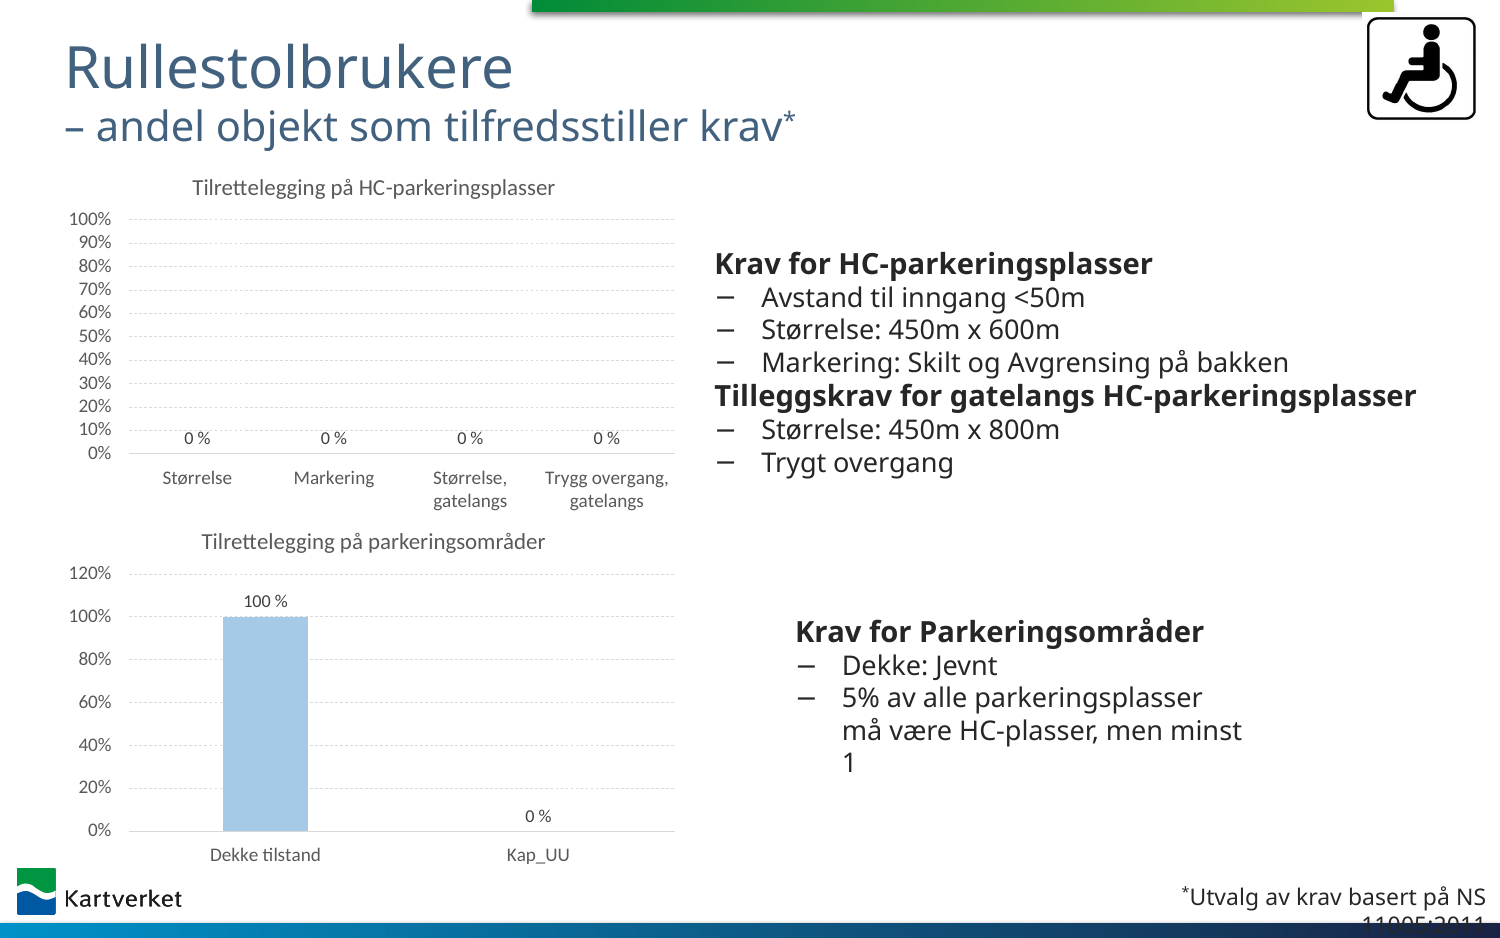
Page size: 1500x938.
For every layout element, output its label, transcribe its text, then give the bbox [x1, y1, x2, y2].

picture [62, 520, 686, 874]
text_box Krav for HC-parkeringsplasser Avstand til inngang <50m Størrelse: 450m x 600m Markering: Skilt og Avgrensing på bakken Tilleggskrav for gatelangs HC-parkeringsplasser Størrelse: 450m x 800m Trygt overgang [699, 237, 1433, 485]
picture [1362, 12, 1481, 126]
text_box Krav for Parkeringsområder Dekke: Jevnt 5% av alle parkeringsplasser må være HC-plasser, men minst 1 [780, 605, 1261, 786]
picture [62, 166, 686, 519]
text_box *Utvalg av krav basert på NS 11005:2011 [1068, 873, 1500, 938]
text_box Rullestolbrukere – andel objekt som tilfredsstiller krav* [49, 25, 1431, 158]
